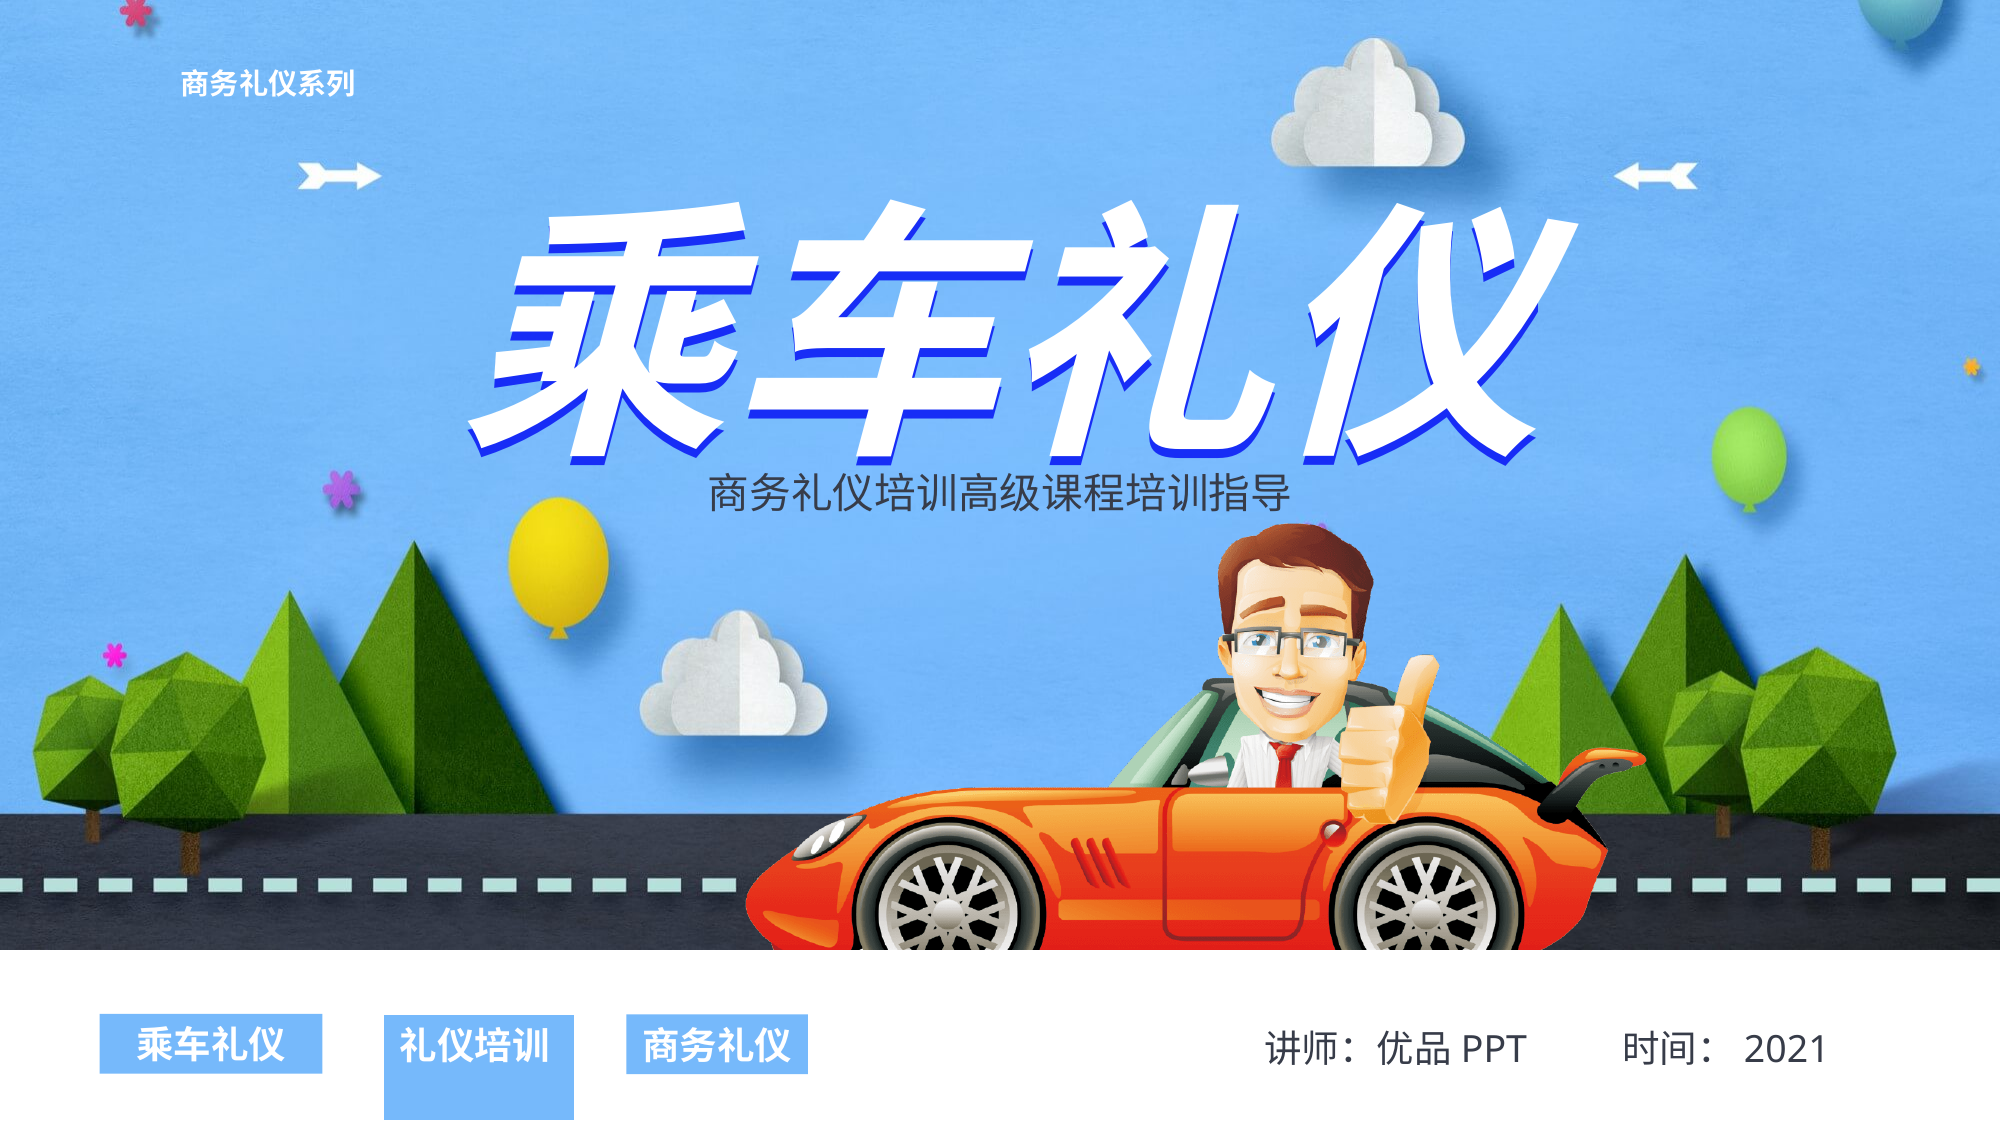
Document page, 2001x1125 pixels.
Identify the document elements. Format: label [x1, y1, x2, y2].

text_box [1236, 1013, 1892, 1087]
text_box [99, 1013, 809, 1084]
picture [0, 0, 2000, 950]
text_box [380, 153, 1620, 507]
